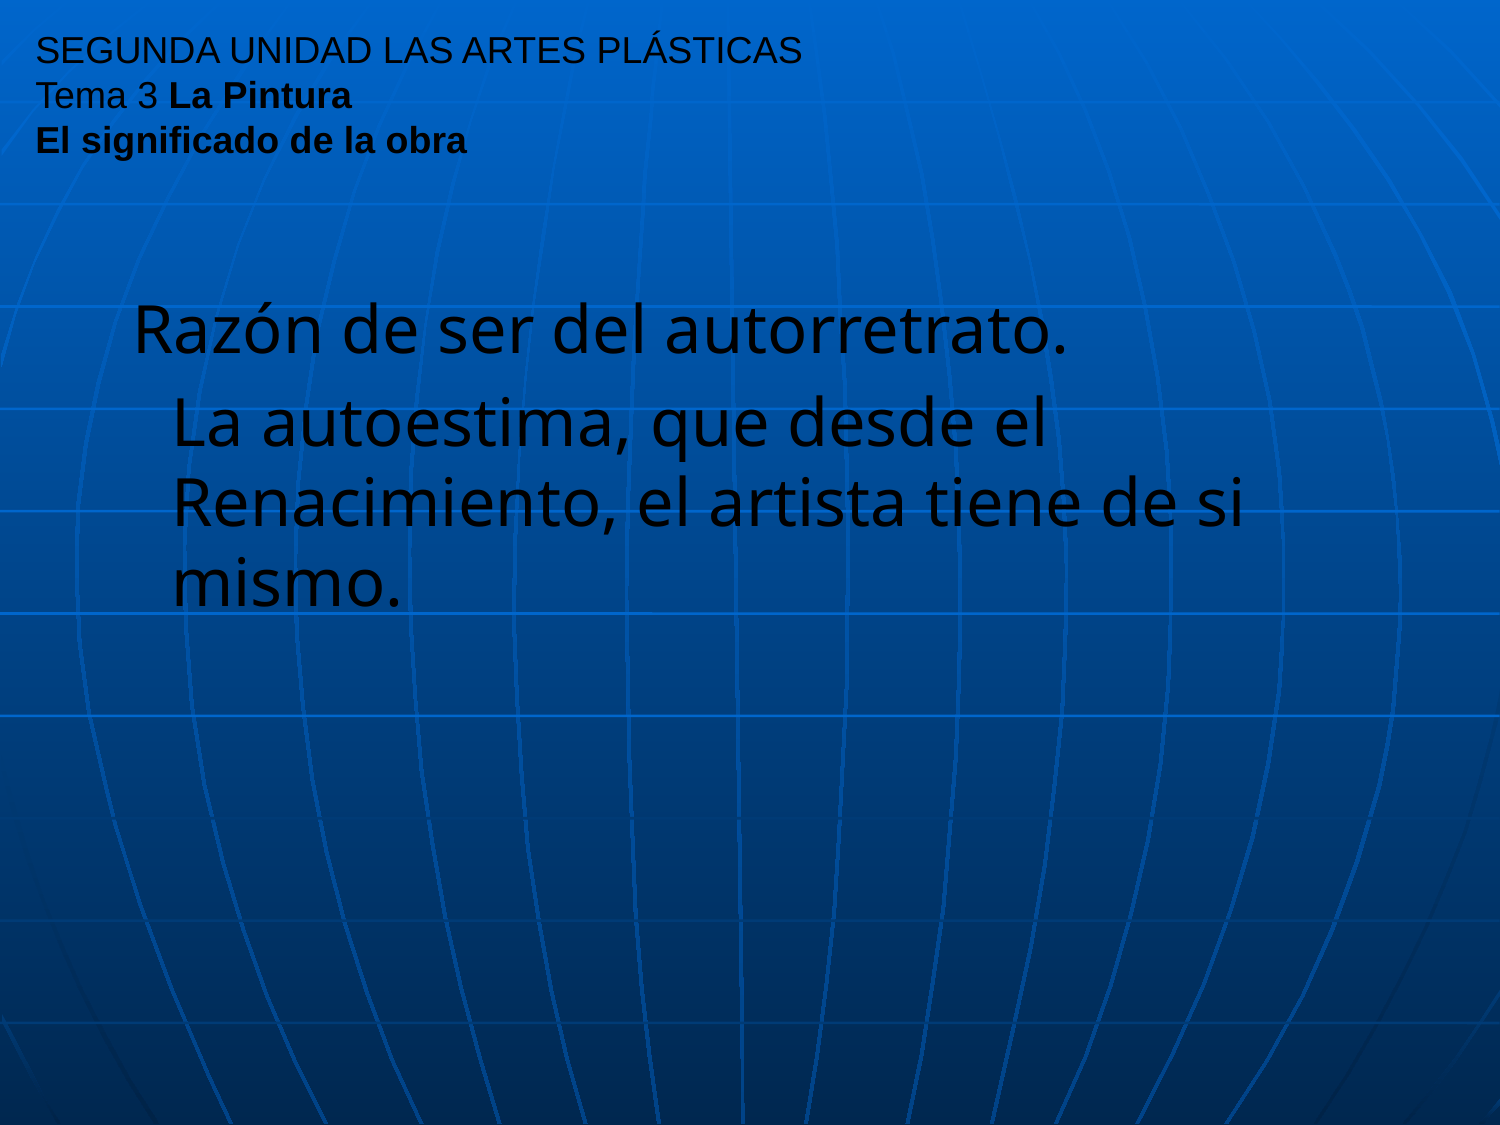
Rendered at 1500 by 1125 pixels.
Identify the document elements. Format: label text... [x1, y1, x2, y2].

list Razón de ser del autorretrato. La autoestima, que desde el Renacimiento, el artista tiene de si mismo. [100, 278, 1341, 811]
title SEGUNDA UNIDAD LAS ARTES PLÁSTICAS Tema 3 La Pintura El significado de la obra [0, 0, 840, 188]
